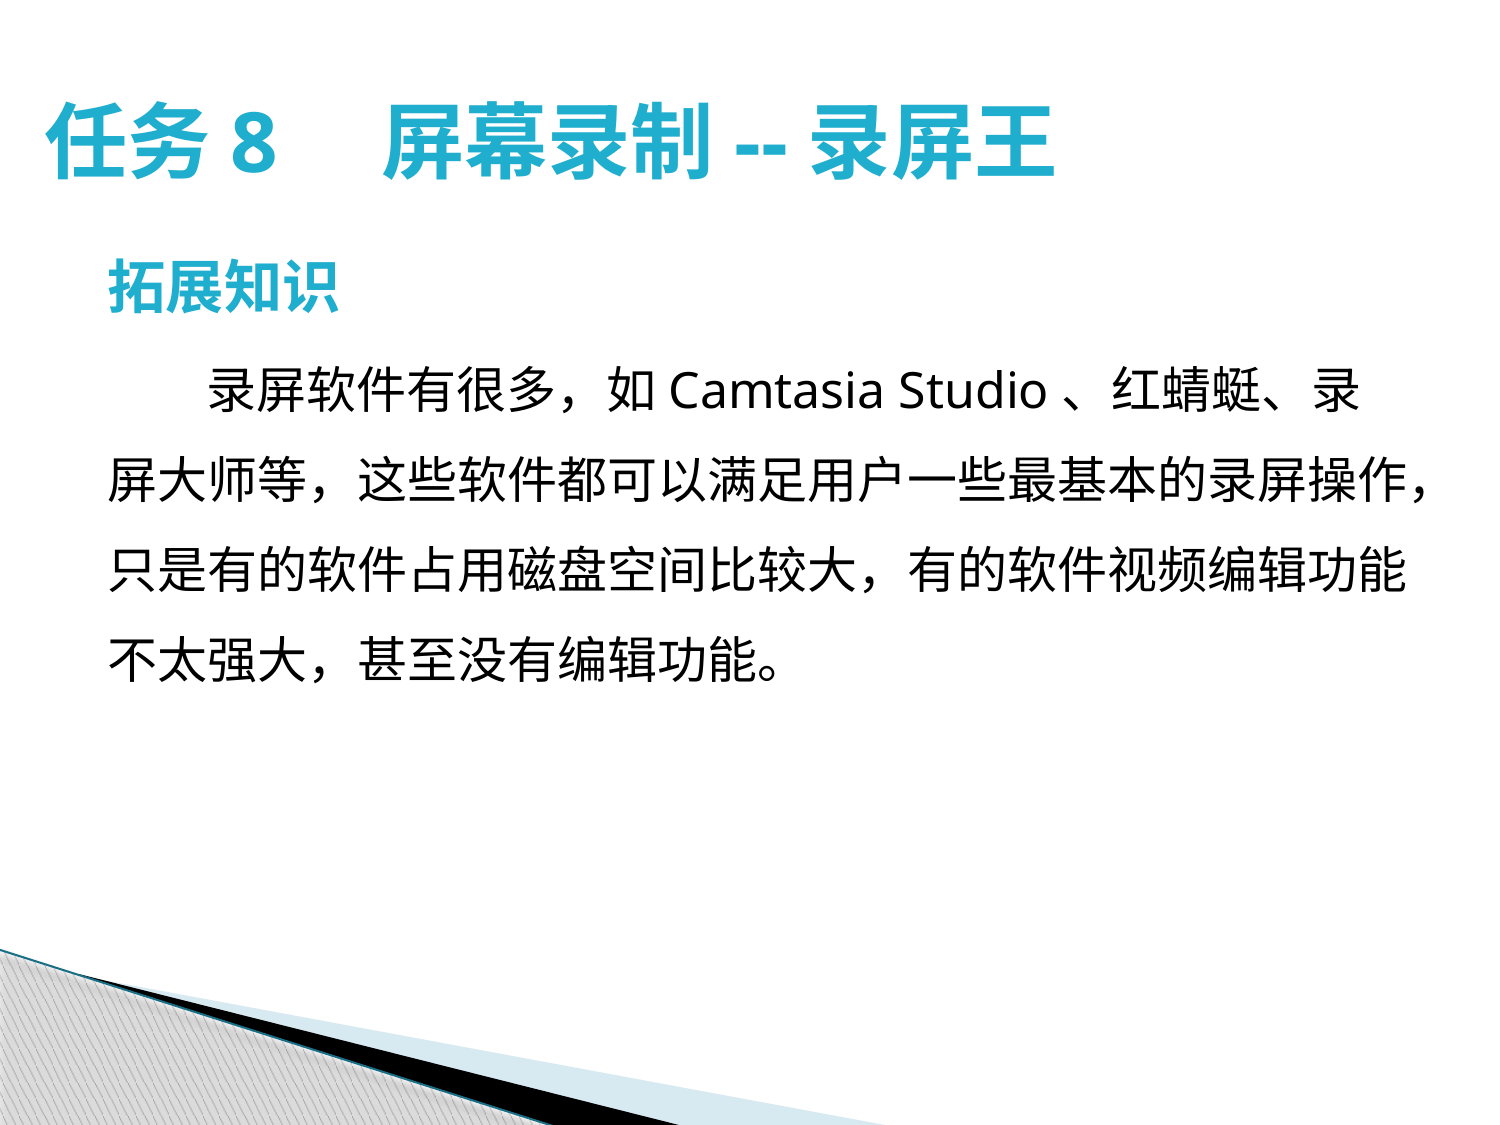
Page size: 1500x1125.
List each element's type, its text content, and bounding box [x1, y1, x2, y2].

list 拓展知识 录屏软件有很多，如Camtasia Studio、红蜻蜓、录屏大师等，这些软件都可以满足用户一些最基本的录屏操作，只是有的软件占用磁盘空间比较大，有的软件视频编辑功能不太强大，甚至没有编辑功能。 [75, 243, 1425, 986]
title 任务8 屏幕录制--录屏王 [29, 45, 1500, 233]
